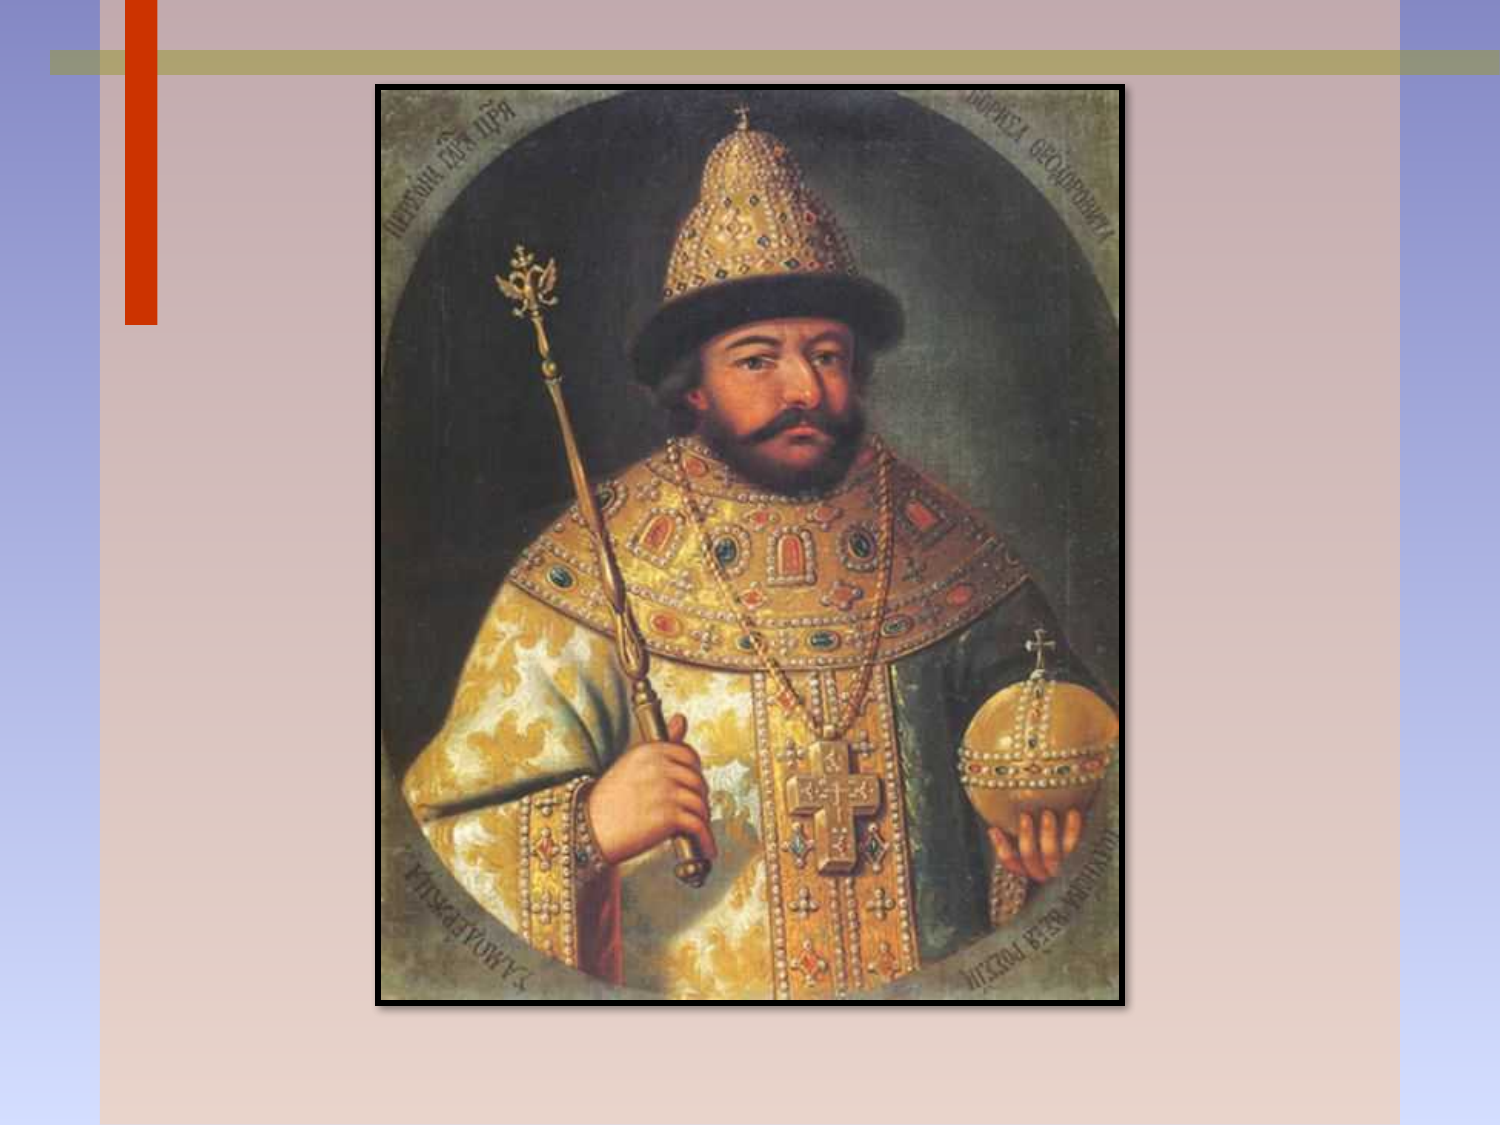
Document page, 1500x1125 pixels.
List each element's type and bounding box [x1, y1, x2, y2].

list [380, 89, 1120, 1001]
